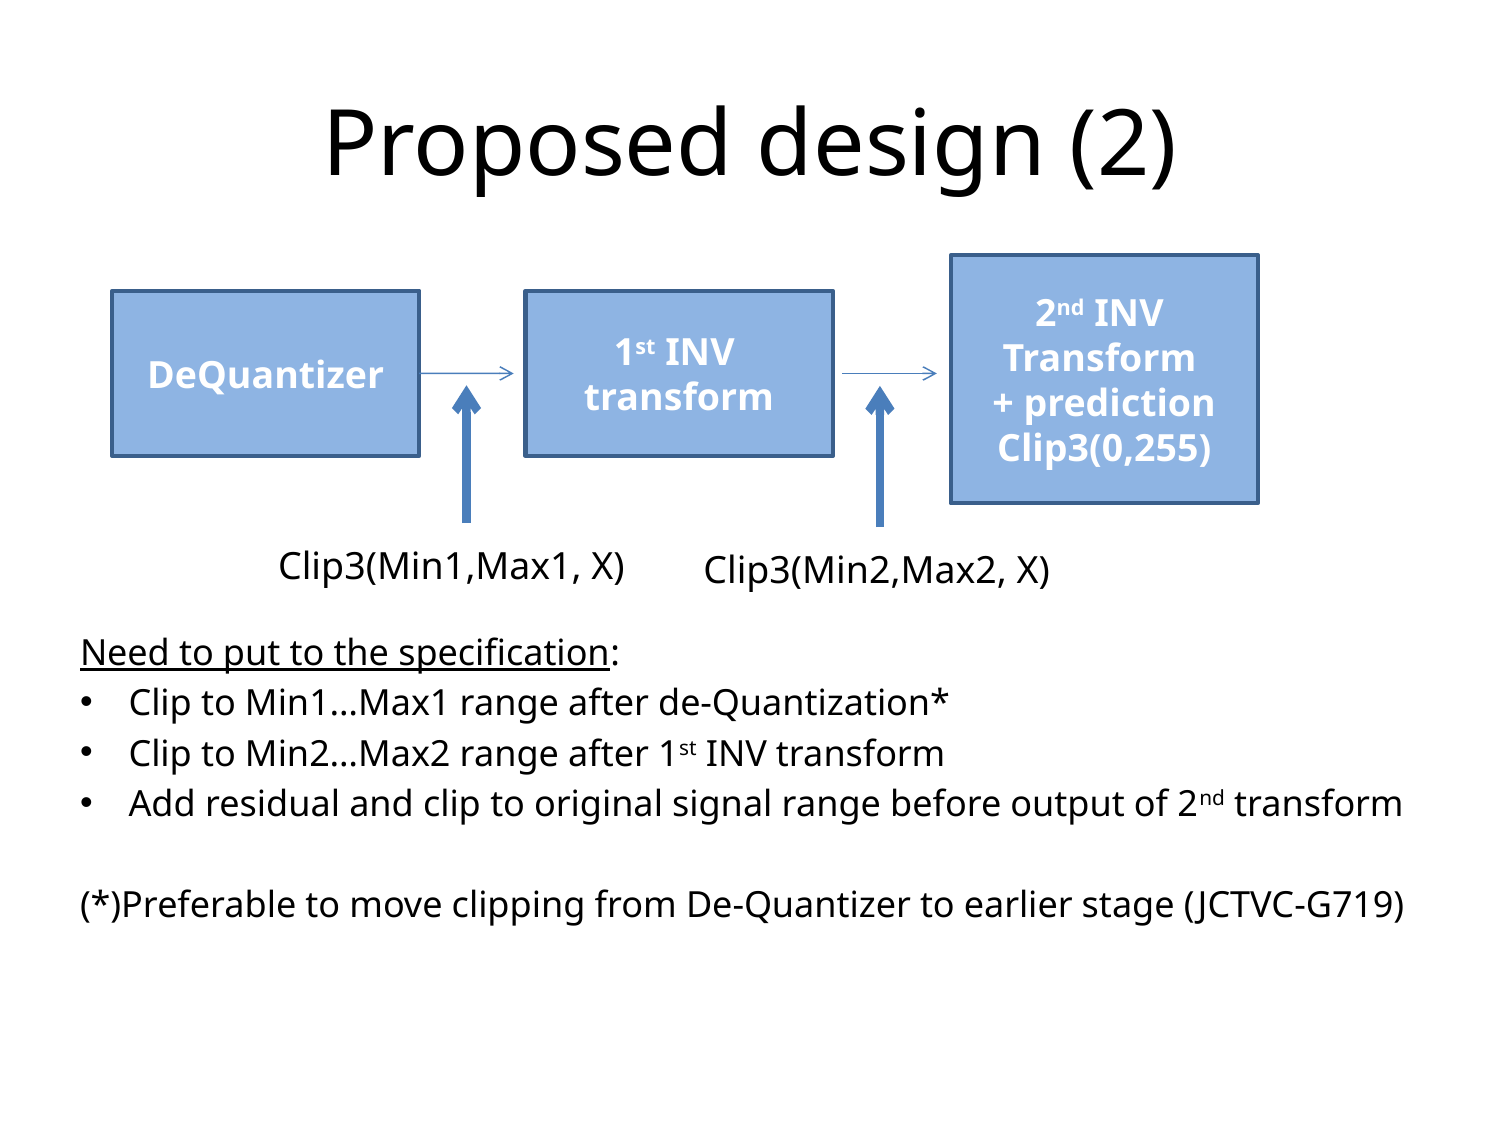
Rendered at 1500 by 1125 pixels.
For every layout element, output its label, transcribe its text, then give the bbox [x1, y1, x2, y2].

list Need to put to the specification: Clip to Min1…Max1 range after de-Quantization* Clip to Min2…Max2 range after 1st INV transform Add residual and clip to original signal range before output of 2nd transform (*)Preferable to move clipping from De-Quantizer to earlier stage (JCTVC-G719) [64, 621, 1436, 1024]
text_box 2nd INV Transform + prediction Clip3(0,255) [949, 253, 1260, 505]
text_box DeQuantizer [110, 289, 421, 458]
text_box 1st INV transform [523, 289, 835, 458]
text_box Clip3(Min1,Max1, X) [263, 534, 640, 595]
title Proposed design (2) [75, 45, 1425, 233]
text_box Clip3(Min2,Max2, X) [688, 538, 1065, 599]
